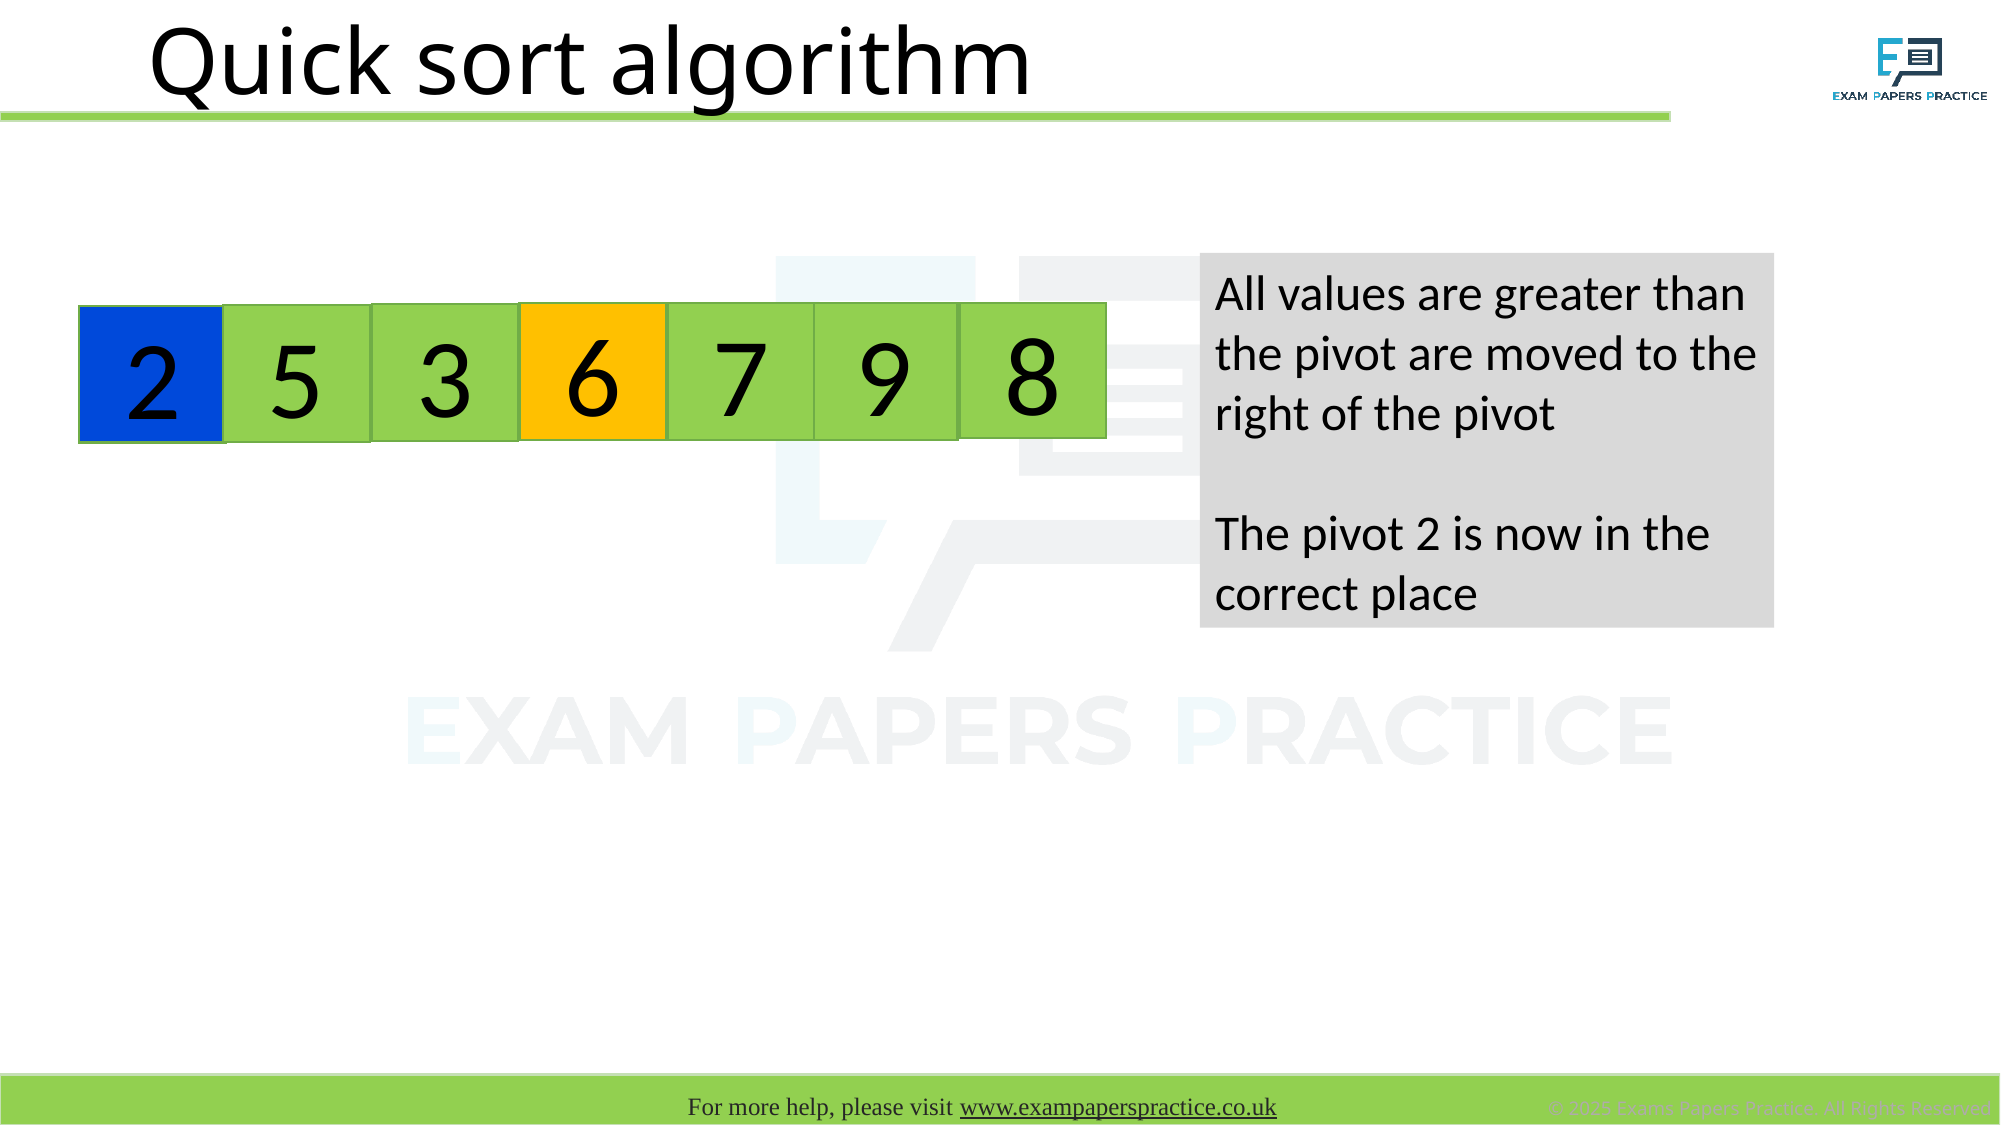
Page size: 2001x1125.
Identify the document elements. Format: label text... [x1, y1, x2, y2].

text_box 2 [78, 305, 227, 444]
text_box 9 [815, 302, 959, 441]
title Quick sort algorithm [132, 0, 1200, 162]
text_box 8 [959, 302, 1107, 439]
text_box 7 [667, 302, 815, 441]
text_box 6 [518, 302, 667, 441]
text_box All values are greater than the pivot are moved to the right of the pivot The pivot 2 is now in the correct place [1199, 252, 1775, 628]
text_box 3 [371, 303, 519, 442]
text_box 5 [222, 304, 371, 443]
